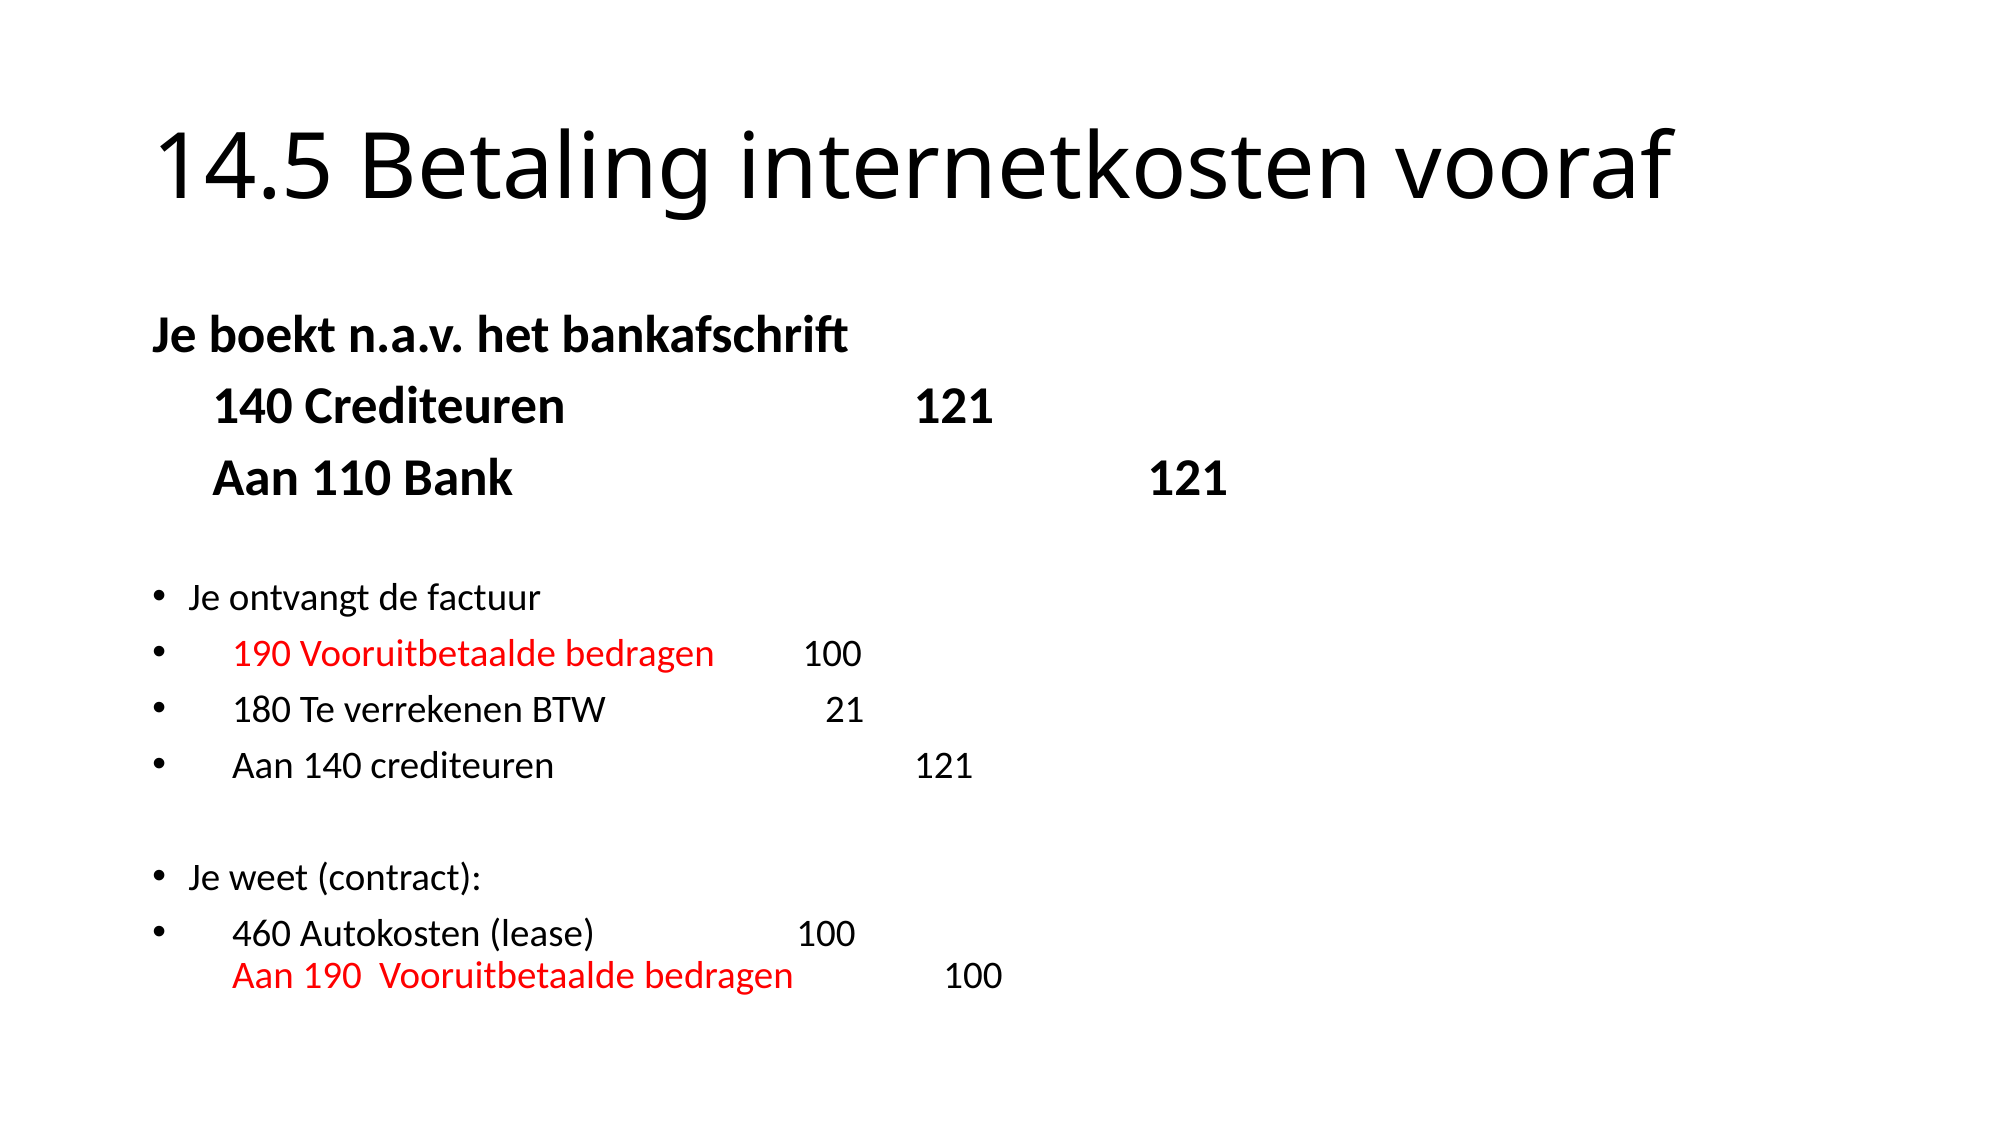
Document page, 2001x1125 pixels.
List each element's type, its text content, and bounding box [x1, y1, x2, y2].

list Je boekt n.a.v. het bankafschrift 140 Crediteuren 121 Aan 110 Bank 121 Je ontvangt de factuur 190 Vooruitbetaalde bedragen 100 180 Te verrekenen BTW 21 Aan 140 crediteuren 121 Je weet (contract): 460 Autokosten (lease) 100 Aan 190 Vooruitbetaalde bedragen 100 [137, 299, 1863, 1014]
title 14.5 Betaling internetkosten vooraf [137, 59, 1863, 278]
